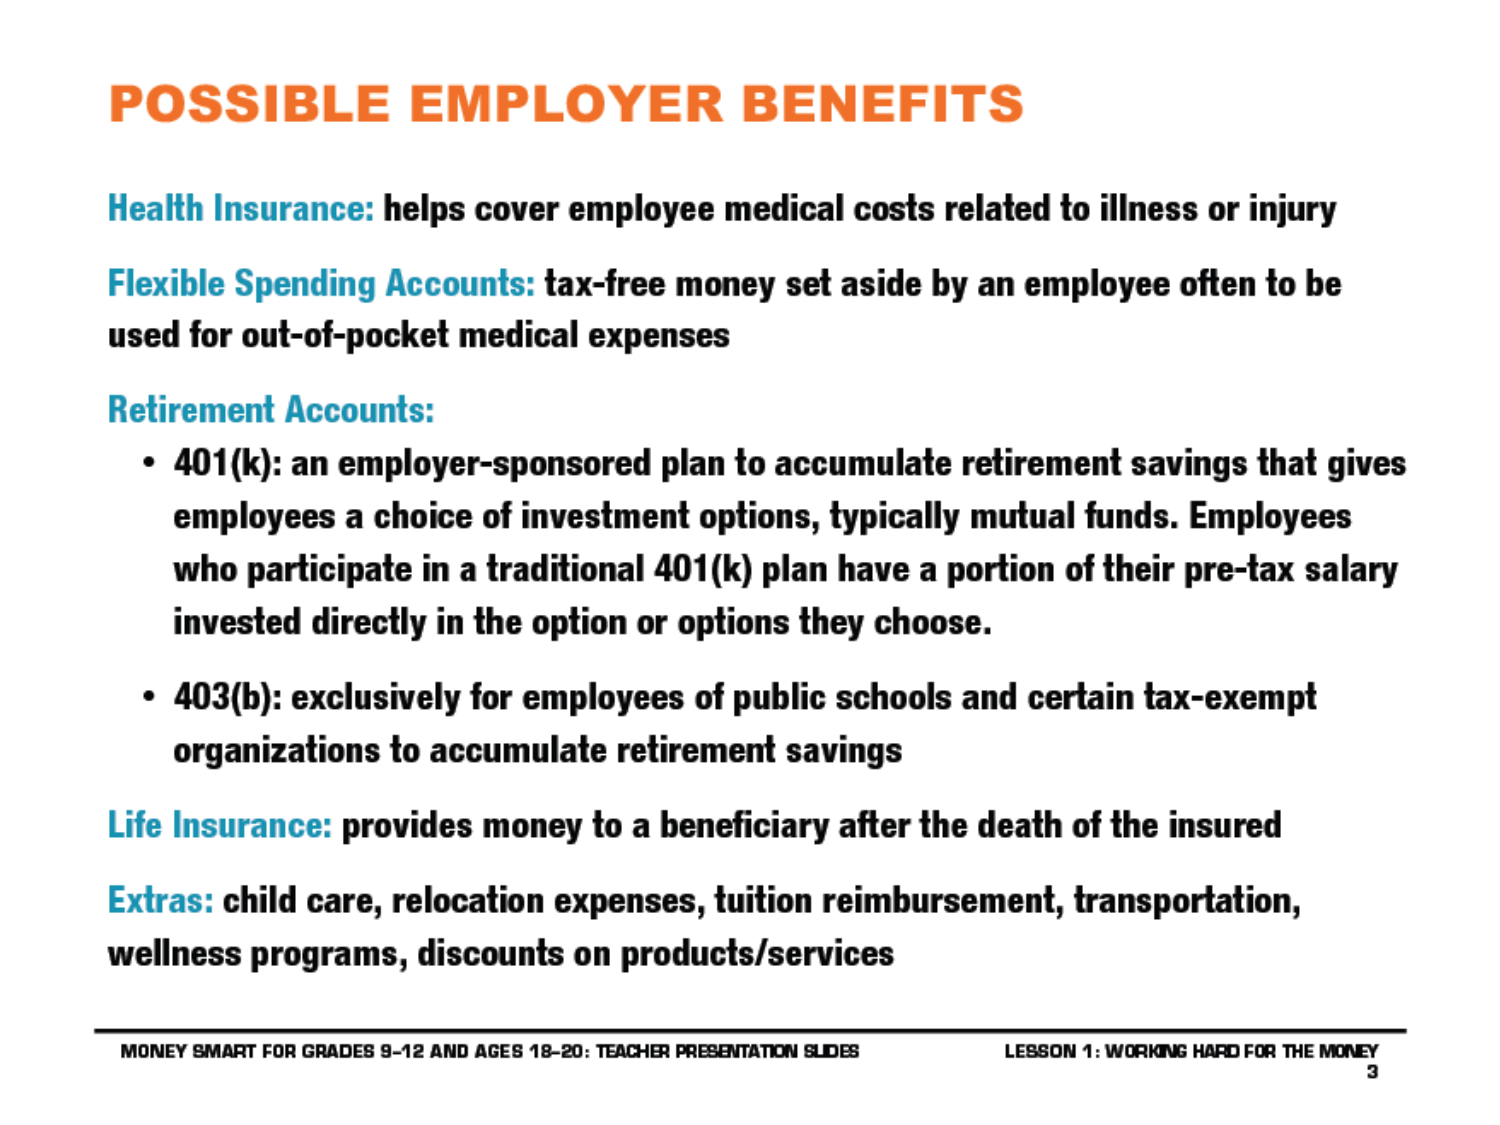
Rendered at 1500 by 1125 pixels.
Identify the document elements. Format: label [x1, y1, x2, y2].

picture [49, 28, 1438, 1106]
